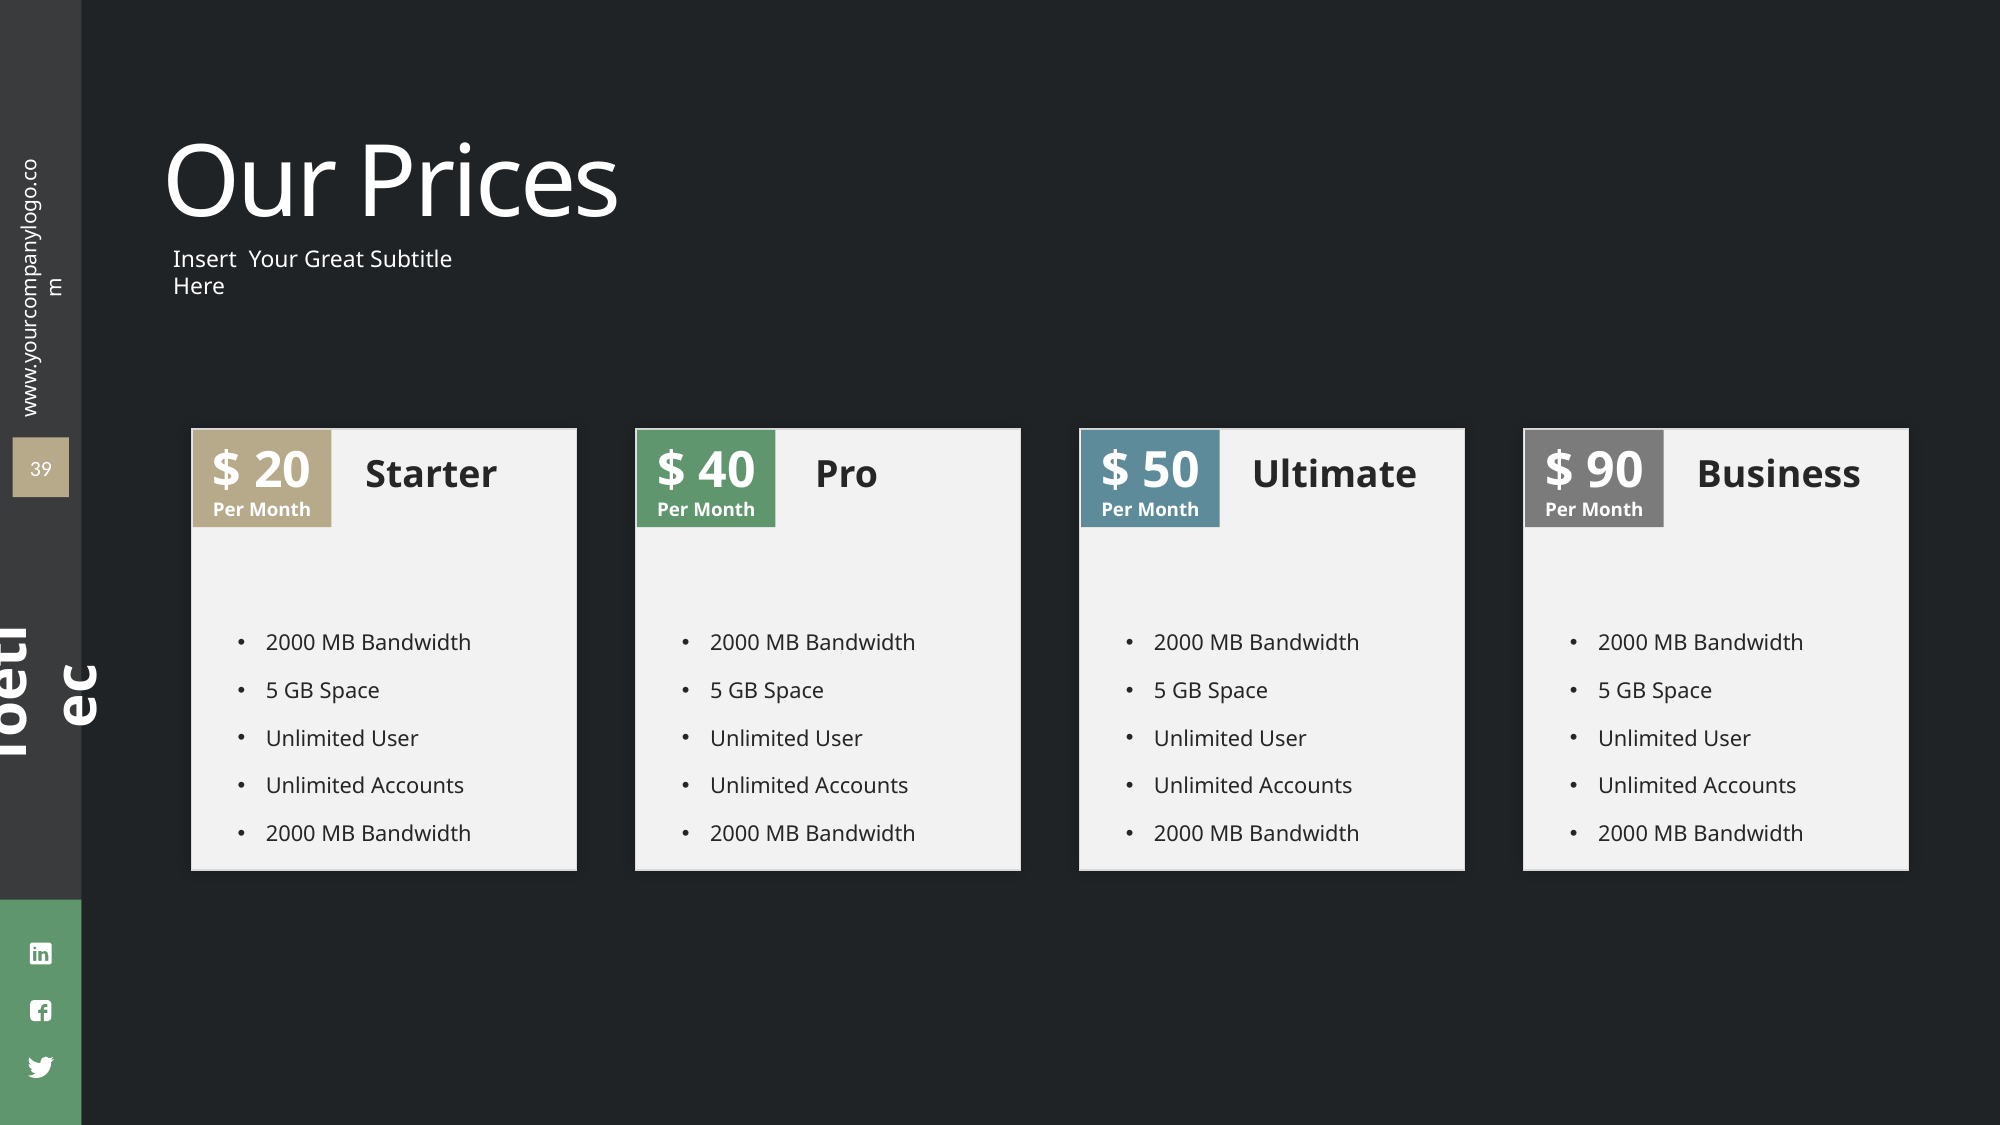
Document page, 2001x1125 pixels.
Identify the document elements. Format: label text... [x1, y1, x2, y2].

text_box 2000 MB Bandwidth 5 GB Space Unlimited User Unlimited Accounts 2000 MB Bandwidth [222, 608, 545, 854]
text_box 2000 MB Bandwidth 5 GB Space Unlimited User Unlimited Accounts 2000 MB Bandwidth [1111, 608, 1433, 854]
text_box Our Prices [147, 116, 677, 236]
text_box [1523, 429, 1909, 870]
text_box Starter [350, 442, 513, 503]
slide_number 39 [12, 437, 69, 498]
text_box Insert Your Great Subtitle Here [158, 237, 512, 307]
text_box $ 90 Per Month [1525, 429, 1664, 528]
text_box $ 20 Per Month [192, 429, 332, 528]
text_box [635, 429, 1021, 870]
text_box Pro [800, 442, 893, 503]
text_box $ 40 Per Month [636, 429, 776, 528]
text_box Ultimate [1237, 442, 1433, 503]
text_box Business [1681, 442, 1877, 503]
text_box [191, 429, 577, 870]
text_box 2000 MB Bandwidth 5 GB Space Unlimited User Unlimited Accounts 2000 MB Bandwidth [1555, 608, 1878, 854]
text_box 2000 MB Bandwidth 5 GB Space Unlimited User Unlimited Accounts 2000 MB Bandwidth [667, 608, 989, 854]
text_box $ 50 Per Month [1081, 429, 1220, 528]
text_box [1079, 429, 1465, 870]
